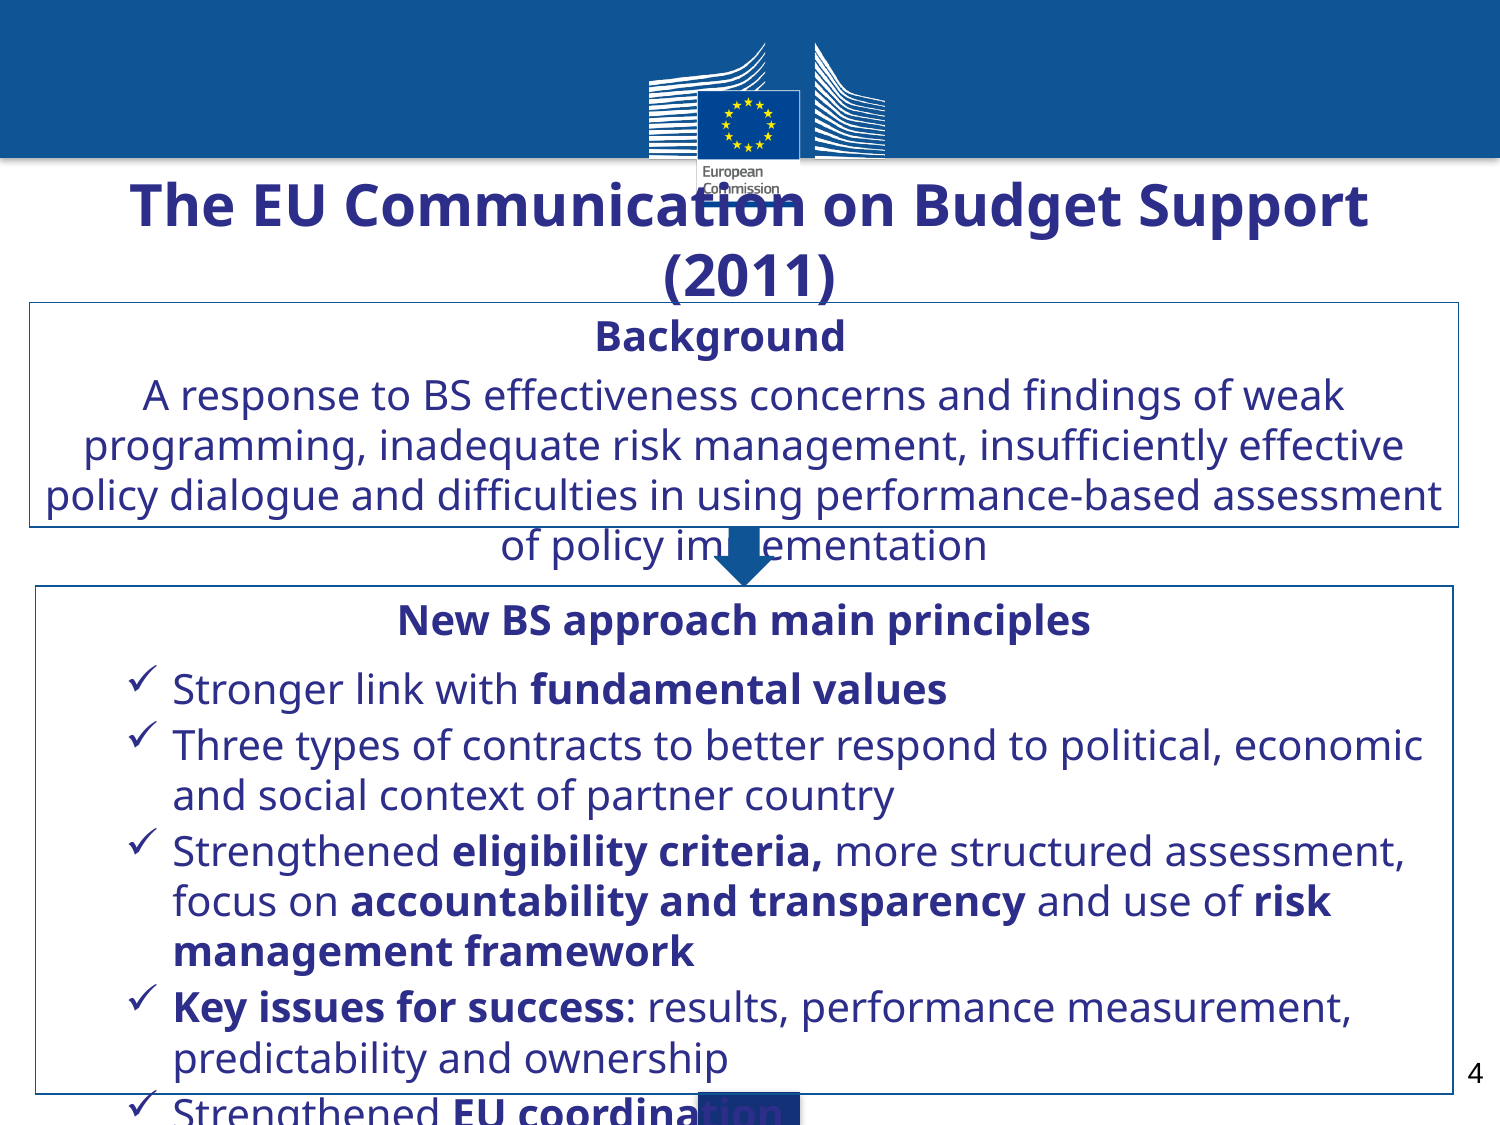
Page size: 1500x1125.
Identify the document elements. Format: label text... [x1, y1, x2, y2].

list Background A response to BS effectiveness concerns and findings of weak programming, inadequate risk management, insufficiently effective policy dialogue and difficulties in using performance-based assessment of policy implementation [29, 302, 1459, 528]
slide_number 4 [1148, 1046, 1499, 1125]
text_box New BS approach main principles Stronger link with fundamental values Three types of contracts to better respond to political, economic and social context of partner country Strengthened eligibility criteria, more structured assessment, focus on accountability and transparency and use of risk management framework Key issues for success: results, performance measurement, predictability and ownership Strengthened EU coordination [35, 586, 1453, 1094]
text_box [714, 527, 774, 587]
title The EU Communication on Budget Support (2011) [41, 160, 1459, 302]
picture [649, 42, 885, 160]
